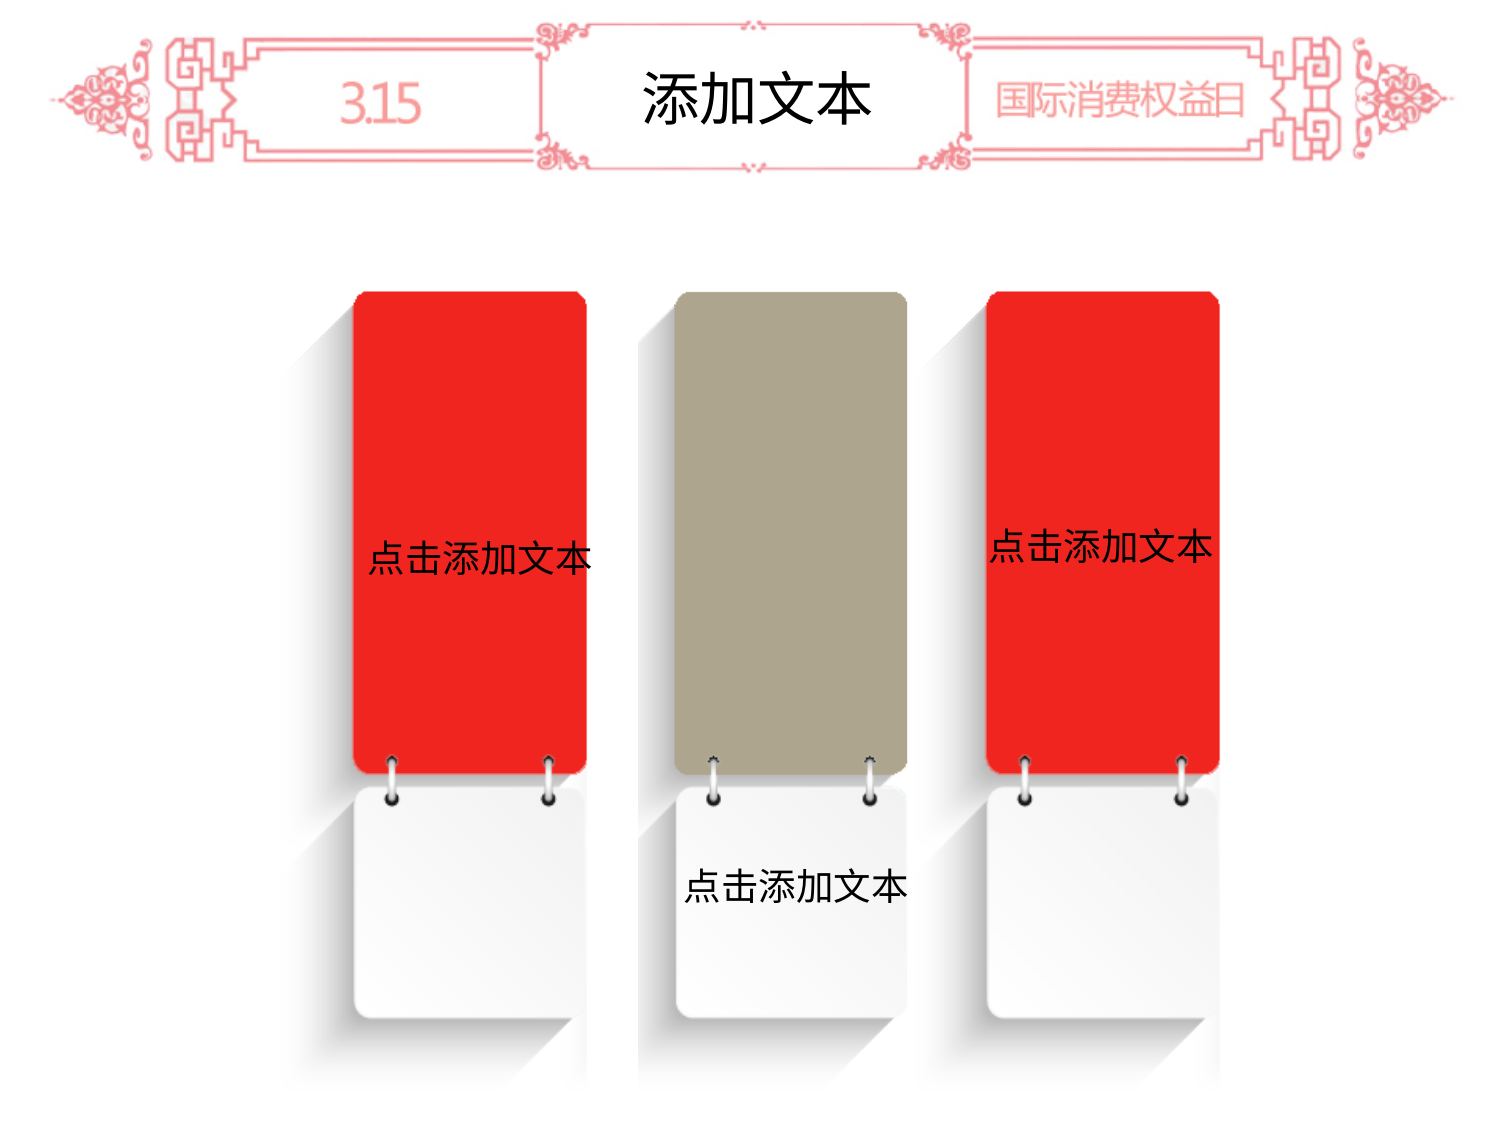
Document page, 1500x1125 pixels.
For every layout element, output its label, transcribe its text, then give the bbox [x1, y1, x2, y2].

text_box 添加文本 [626, 54, 889, 140]
picture [0, 0, 1500, 1125]
